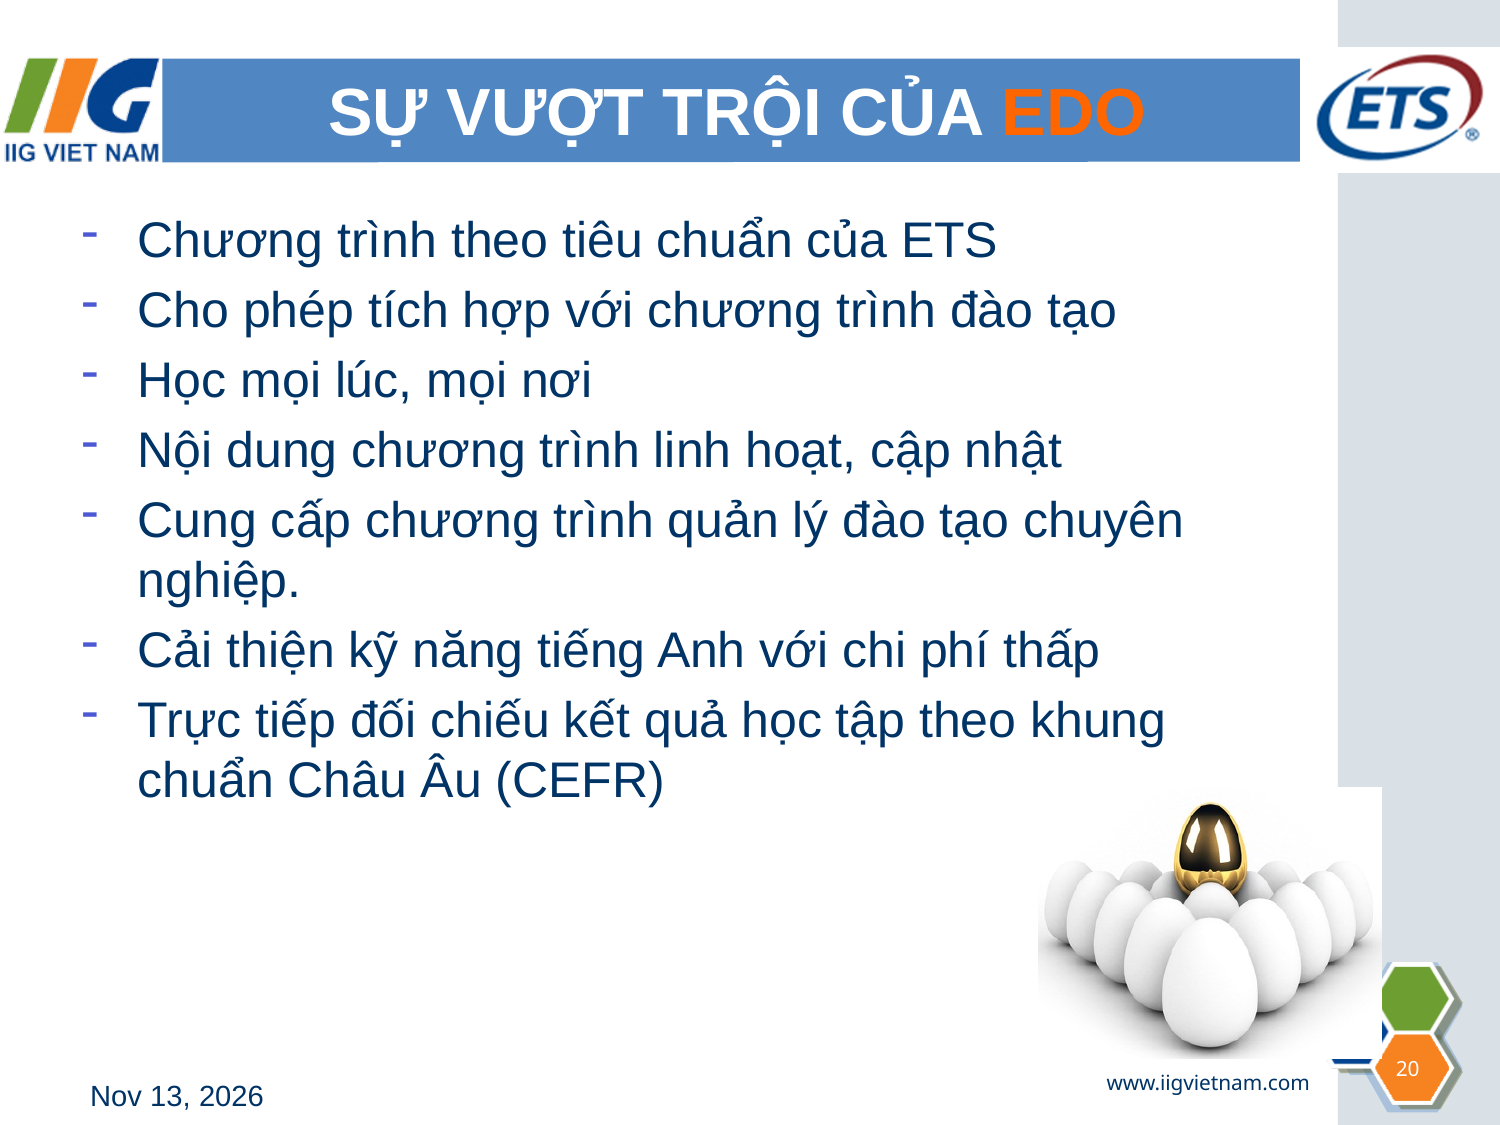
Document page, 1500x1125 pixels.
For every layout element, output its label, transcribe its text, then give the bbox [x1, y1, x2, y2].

picture [0, 56, 165, 163]
picture [1037, 786, 1463, 1110]
footer www.iigvietnam.com [849, 1062, 1325, 1101]
slide_number 20 [1359, 1047, 1435, 1086]
title SỰ VƯỢT TRỘI CỦA EDO [187, 62, 1288, 156]
picture [1300, 47, 1500, 173]
slide_number 13-Sep-13 [75, 1069, 425, 1110]
list Chương trình theo tiêu chuẩn của ETS Cho phép tích hợp với chương trình đào tạo Học mọi lúc, mọi nơi Nội dung chương trình linh hoạt, cập nhật Cung cấp chương trình quản lý đào tạo chuyên nghiệp. Cải thiện kỹ năng tiếng Anh với chi phí thấp Trực tiếp đối chiếu kết quả học tập theo khung chuẩn Châu Âu (CEFR) [66, 199, 1267, 951]
